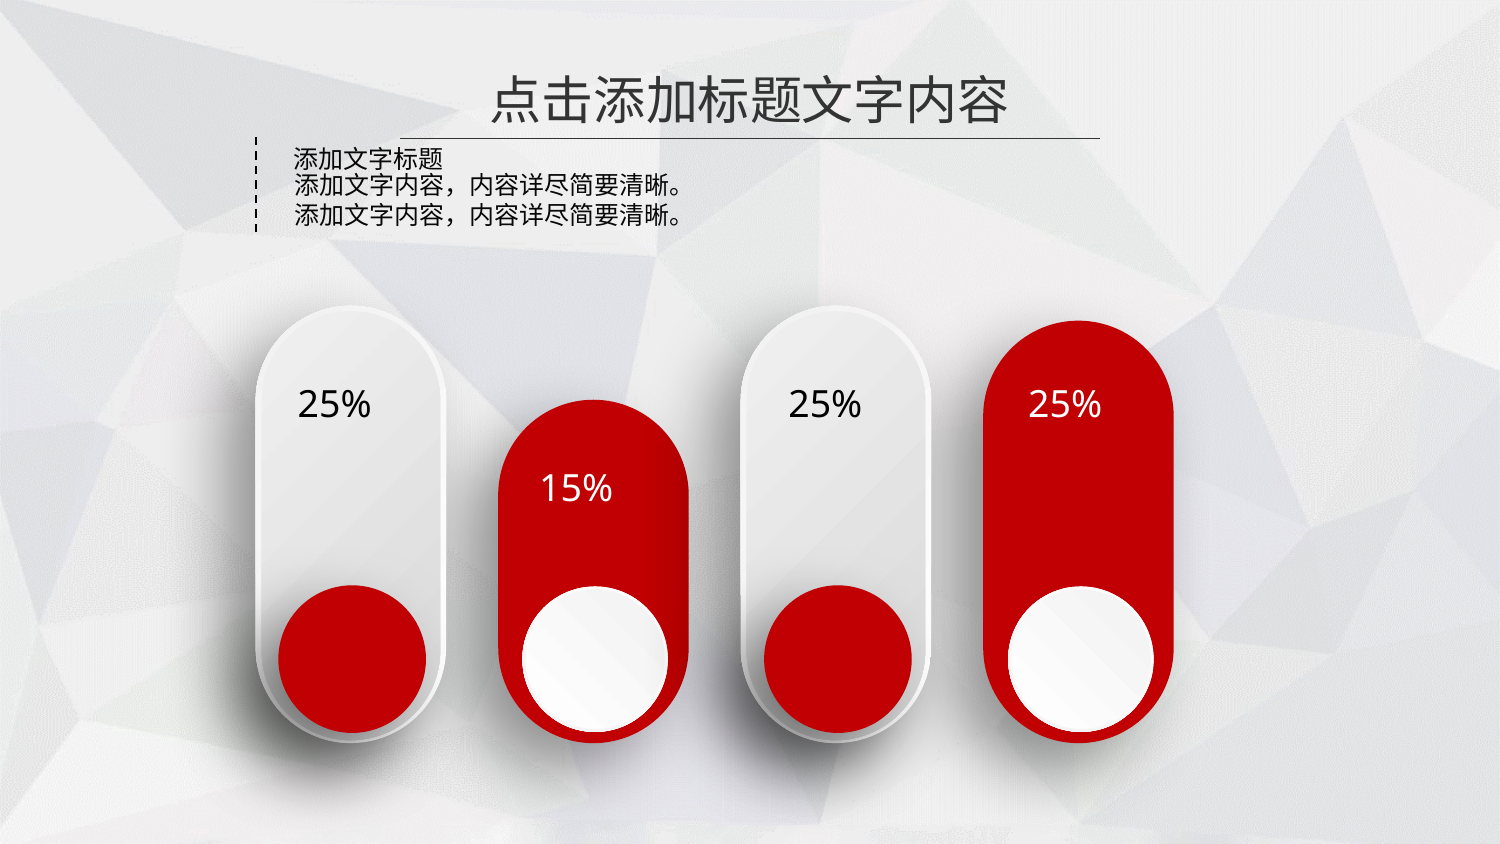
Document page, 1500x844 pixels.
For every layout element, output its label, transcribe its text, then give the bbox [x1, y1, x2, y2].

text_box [255, 305, 447, 744]
text_box 添加文字标题 [278, 135, 459, 181]
text_box 添加文字内容，内容详尽简要清晰。 添加文字内容，内容详尽简要清晰。 [279, 161, 710, 237]
text_box 点击添加标题文字内容 [472, 60, 1028, 137]
text_box [559, 739, 628, 746]
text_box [1007, 586, 1154, 733]
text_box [522, 586, 669, 733]
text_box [740, 305, 932, 744]
text_box [981, 318, 1176, 709]
picture [0, 0, 1500, 844]
text_box 15% [524, 456, 629, 517]
text_box 25% [1013, 372, 1118, 433]
text_box [1044, 739, 1113, 746]
text_box [496, 397, 666, 709]
